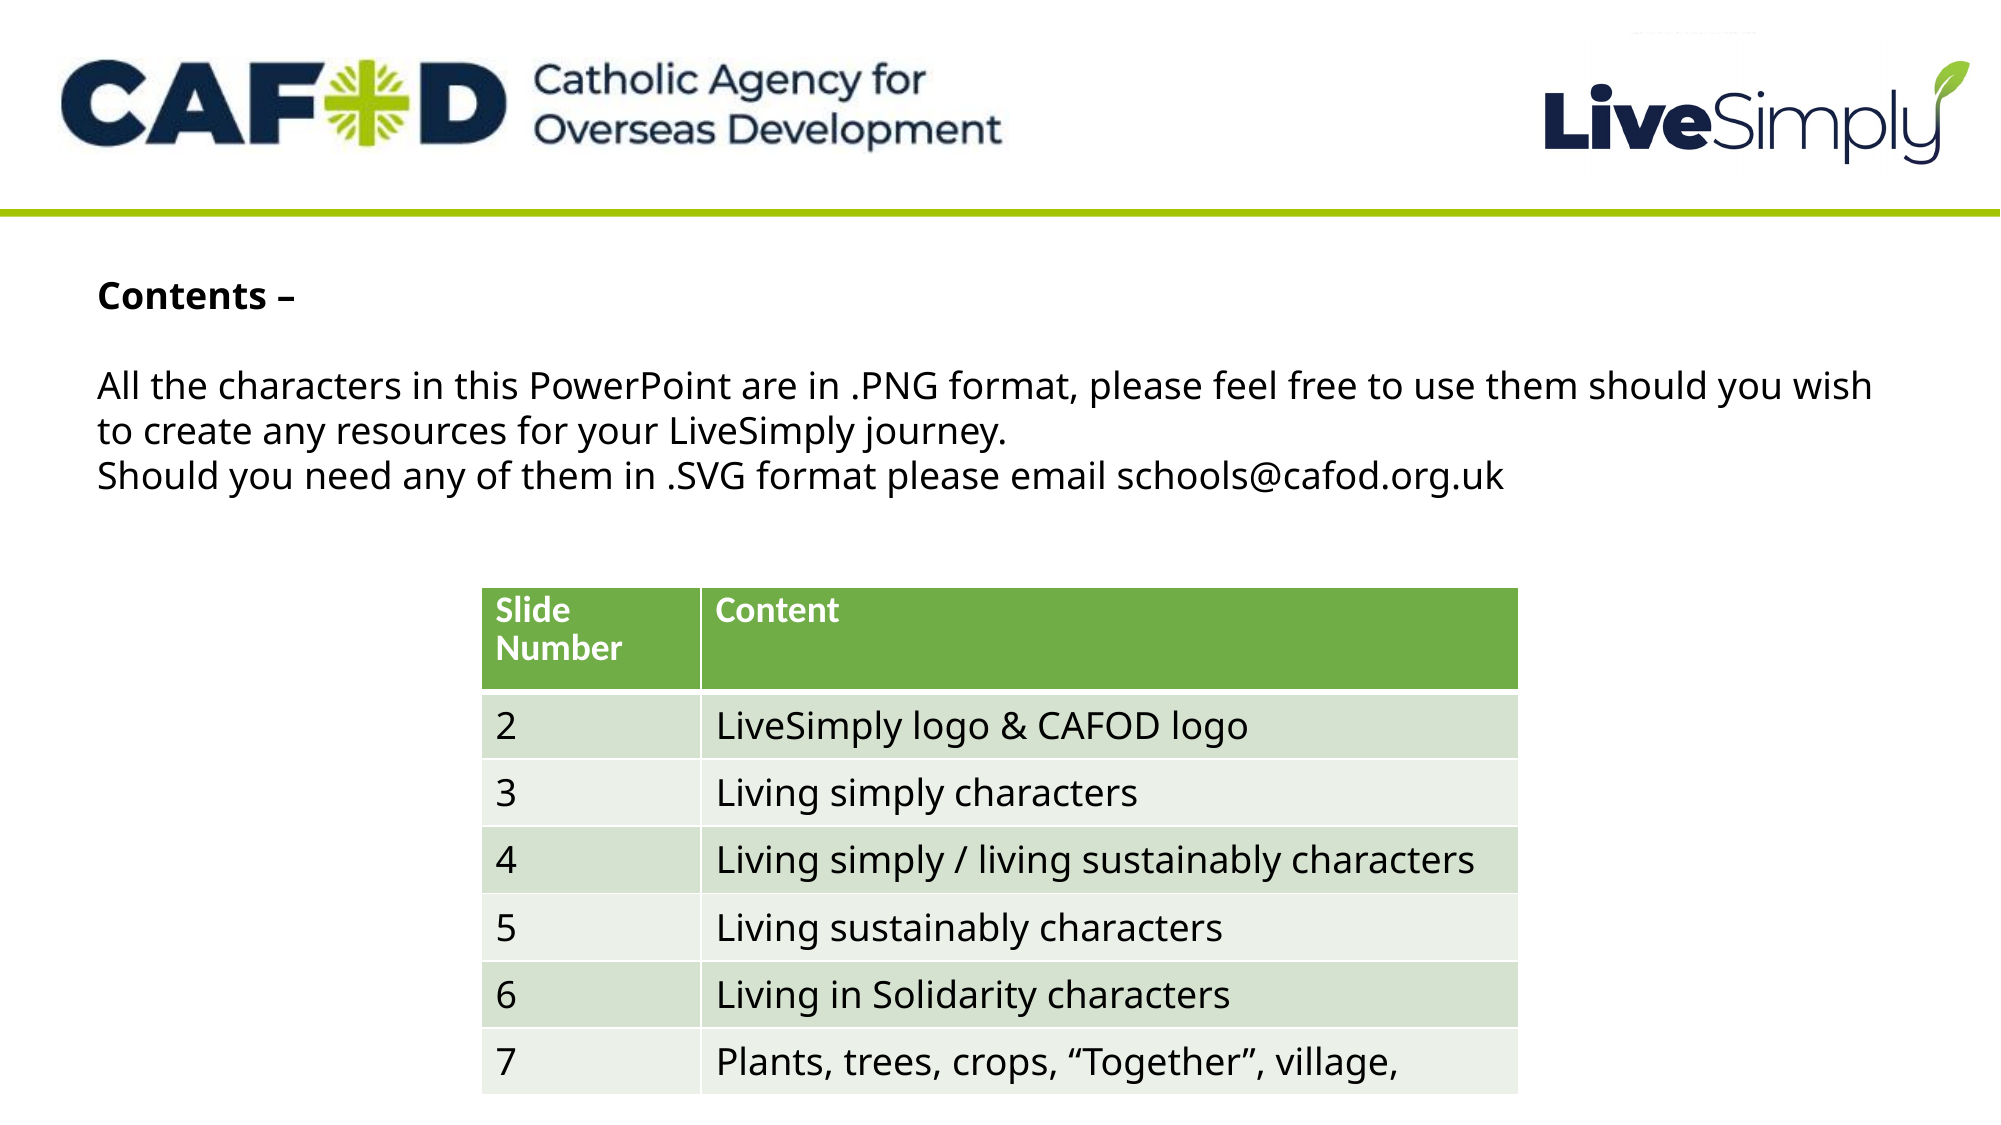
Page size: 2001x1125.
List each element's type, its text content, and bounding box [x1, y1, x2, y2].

text_box Contents – All the characters in this PowerPoint are in .PNG format, please feel free to use them should you wish to create any resources for your LiveSimply journey. Should you need any of them in .SVG format please email schools@cafod.org.uk [82, 264, 1918, 550]
table_cell Living simply / living sustainably characters [702, 827, 1518, 893]
table_header Content [702, 588, 1518, 689]
table_cell LiveSimply logo & CAFOD logo [702, 695, 1518, 758]
picture [57, 57, 1009, 154]
table_cell Living in Solidarity characters [702, 962, 1518, 1027]
table_cell Living simply characters [702, 760, 1518, 825]
table_header Slide Number [482, 588, 700, 689]
table_cell 2 [482, 695, 700, 758]
table_cell 4 [482, 827, 700, 893]
table_cell Living sustainably characters [702, 894, 1518, 960]
table_cell 3 [482, 760, 700, 825]
table_cell 6 [482, 962, 700, 1027]
table_cell Plants, trees, crops, “Together”, village, [702, 1029, 1518, 1094]
picture [1531, 32, 1979, 177]
table_cell 7 [482, 1029, 700, 1094]
table_cell 5 [482, 894, 700, 960]
